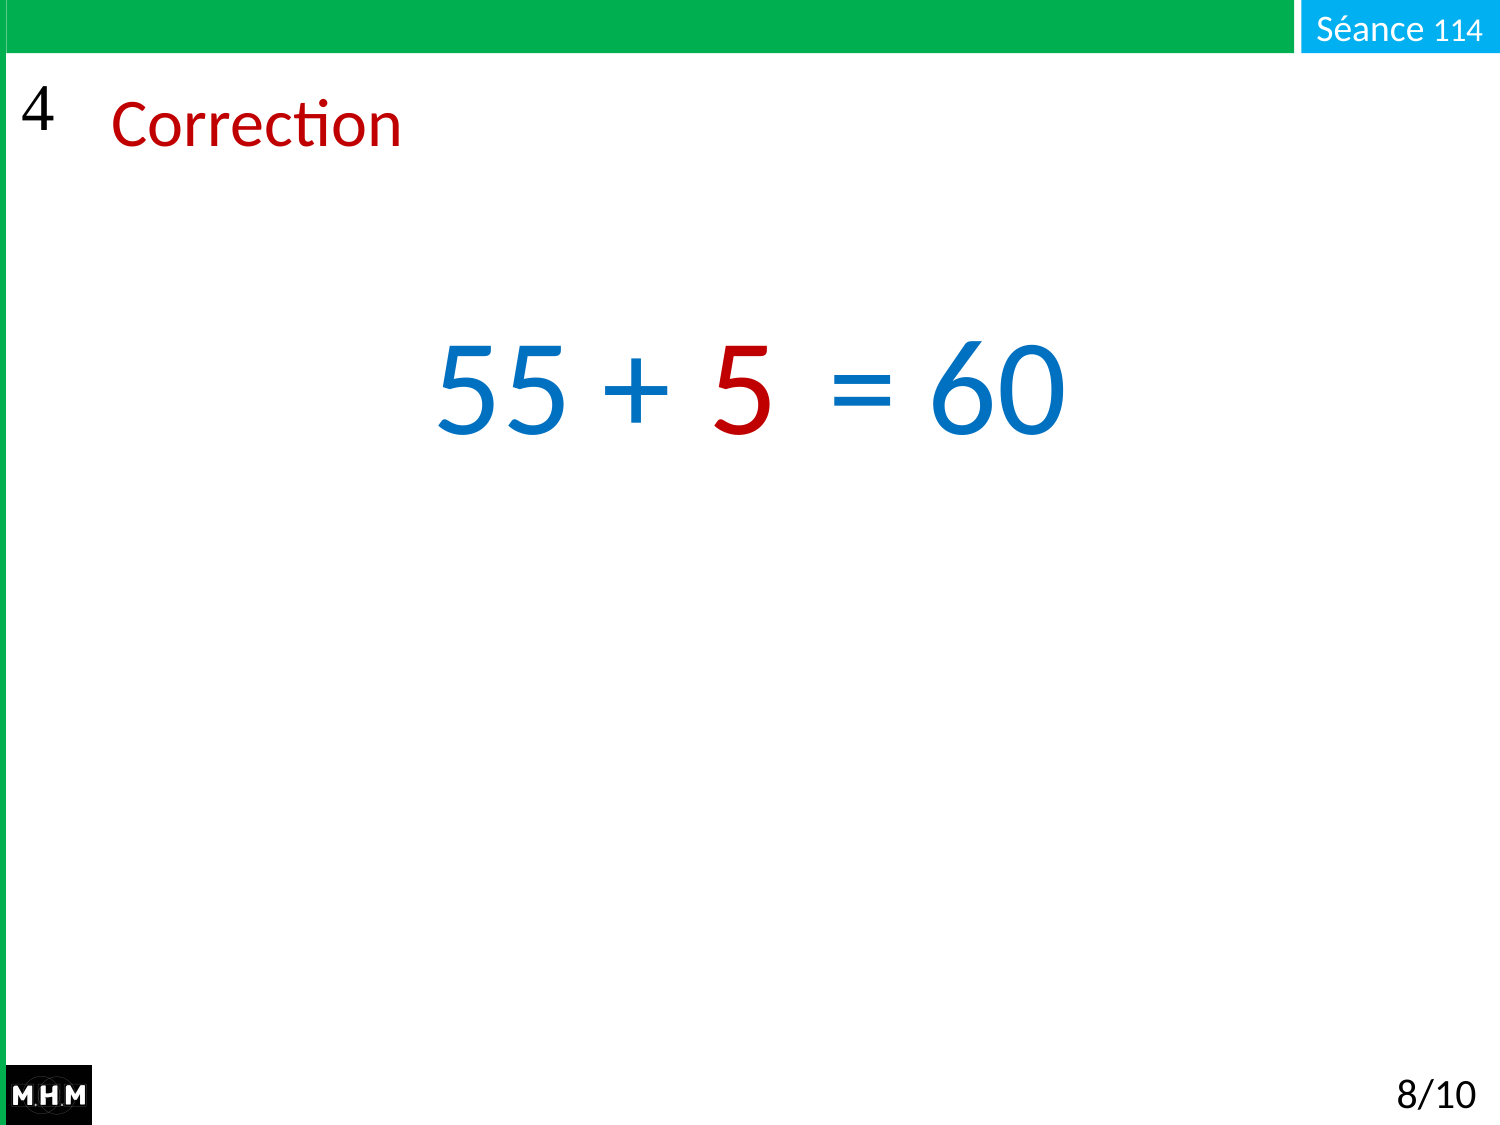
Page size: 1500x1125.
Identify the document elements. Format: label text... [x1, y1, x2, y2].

text_box 55 + … = 60 [819, 289, 1097, 470]
text_box 5 [668, 289, 819, 470]
title Correction [96, 80, 1391, 170]
picture [6, 1065, 92, 1125]
list 8/10 [1373, 1064, 1500, 1125]
text_box 55 + … = 60 [402, 289, 668, 470]
